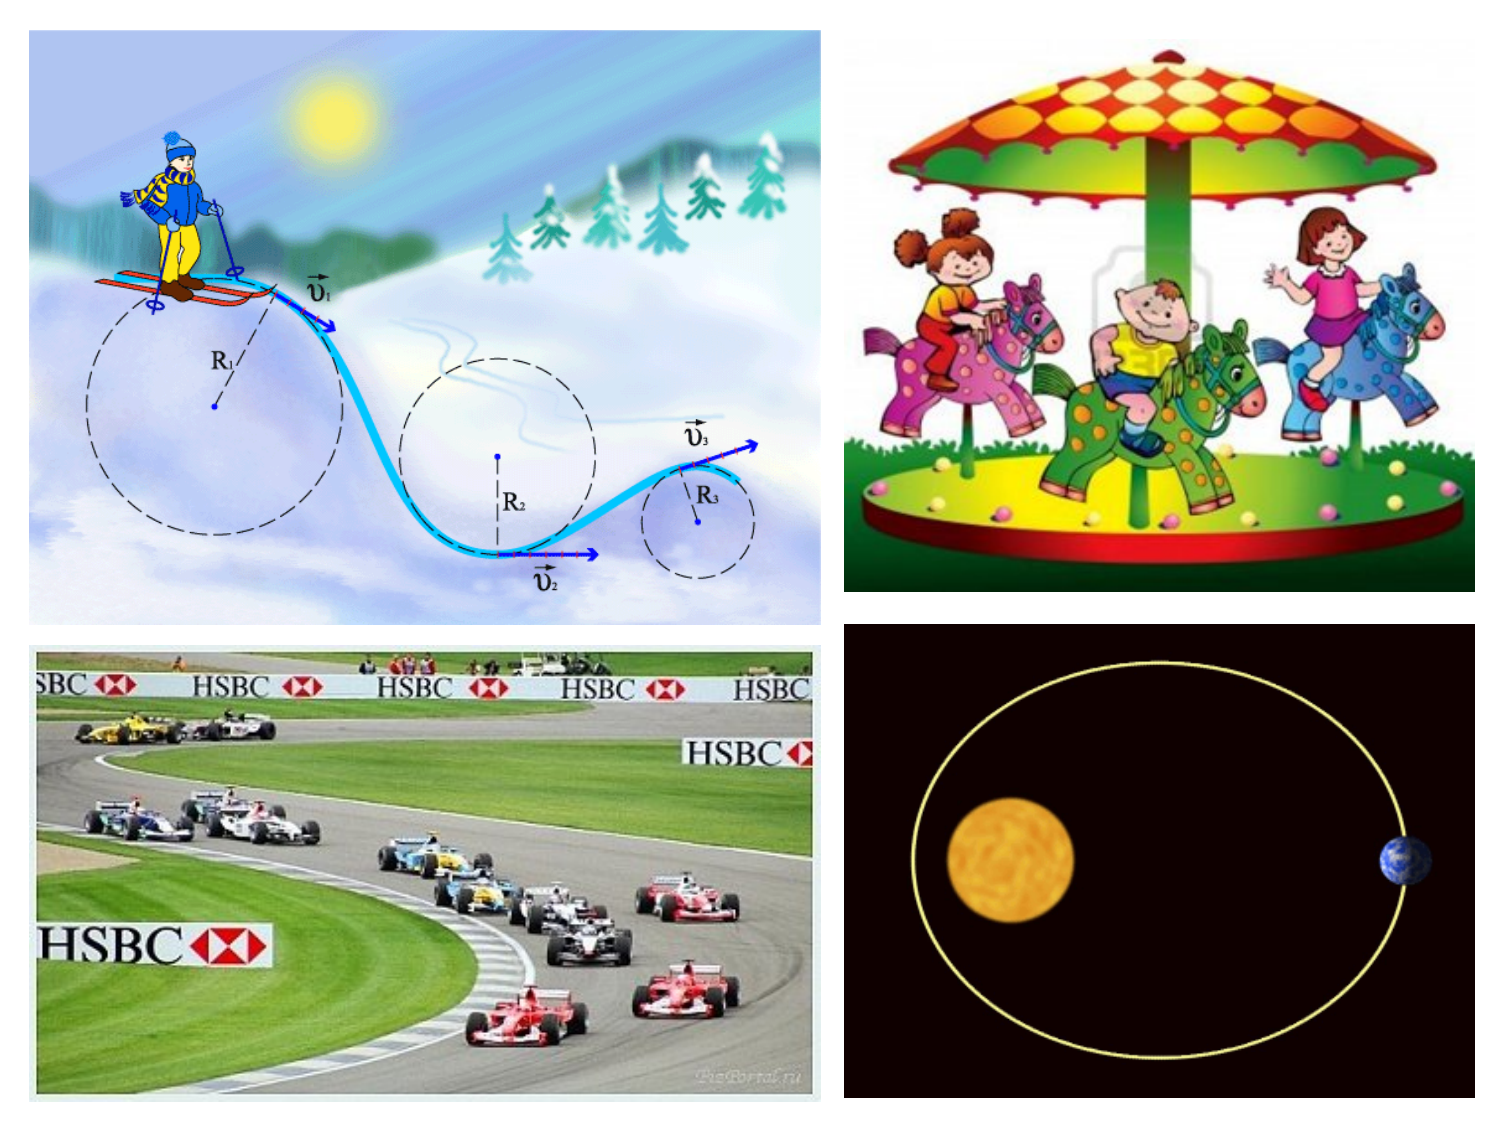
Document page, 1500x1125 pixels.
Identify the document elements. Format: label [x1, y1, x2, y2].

picture [843, 39, 1475, 592]
picture [843, 624, 1475, 1098]
picture [28, 644, 822, 1102]
picture [28, 30, 822, 625]
